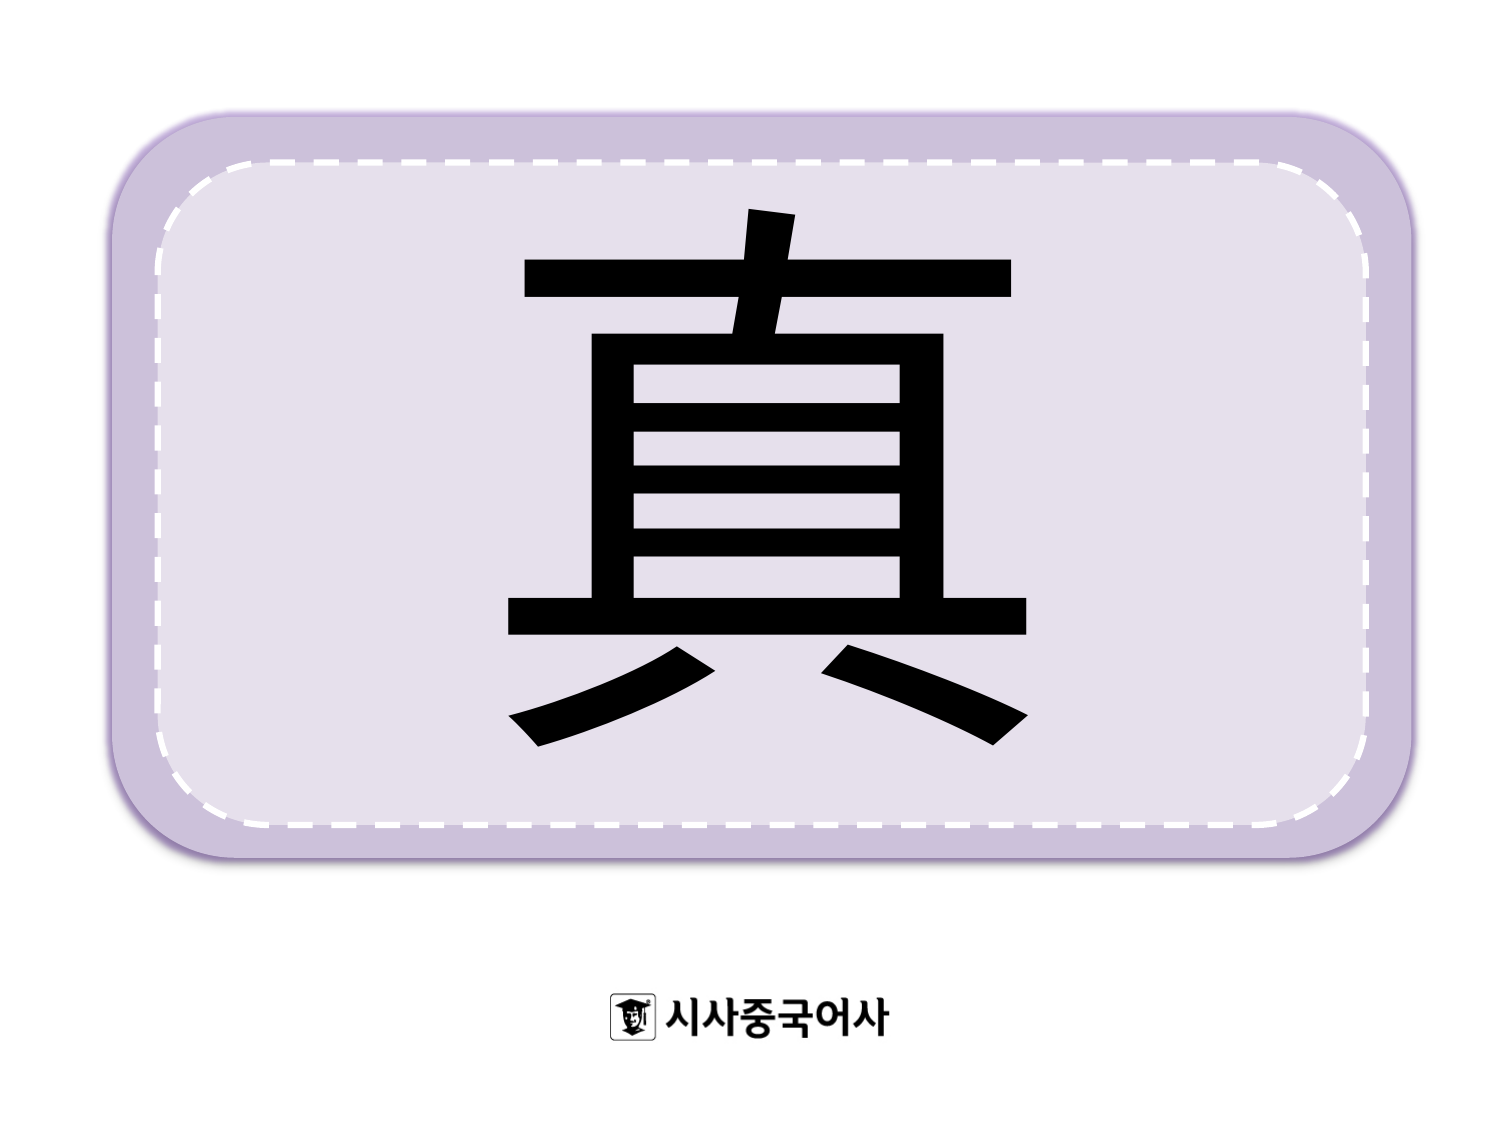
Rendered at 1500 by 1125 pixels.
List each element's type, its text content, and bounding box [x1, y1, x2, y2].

picture [602, 987, 898, 1047]
text_box 真 [162, 136, 1371, 799]
